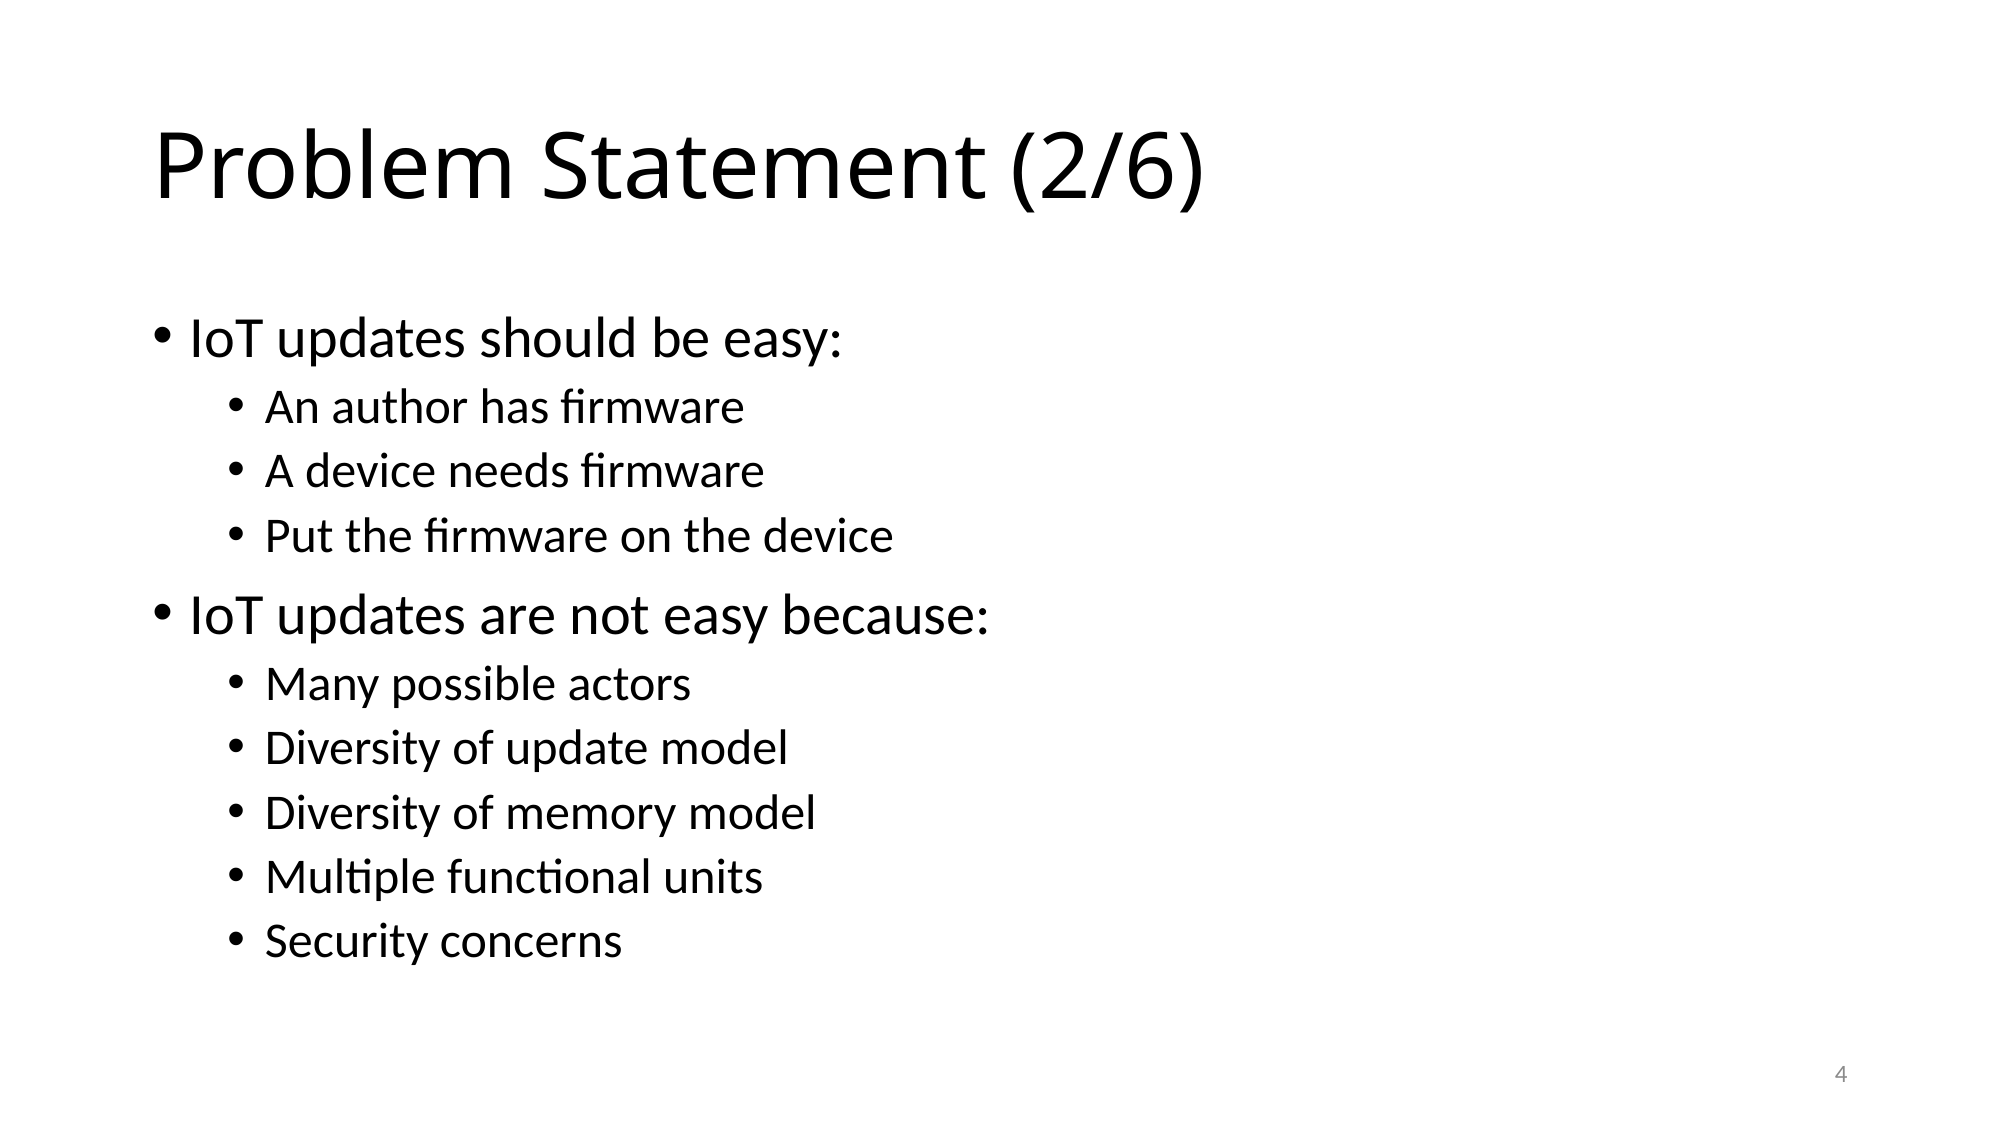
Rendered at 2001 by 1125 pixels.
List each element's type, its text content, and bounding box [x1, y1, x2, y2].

title Problem Statement (2/6) [137, 59, 1863, 278]
slide_number 4 [1412, 1042, 1863, 1103]
list IoT updates should be easy: An author has firmware A device needs firmware Put the firmware on the device IoT updates are not easy because: Many possible actors Diversity of update model Diversity of memory model Multiple functional units Security concerns [137, 299, 1863, 1014]
